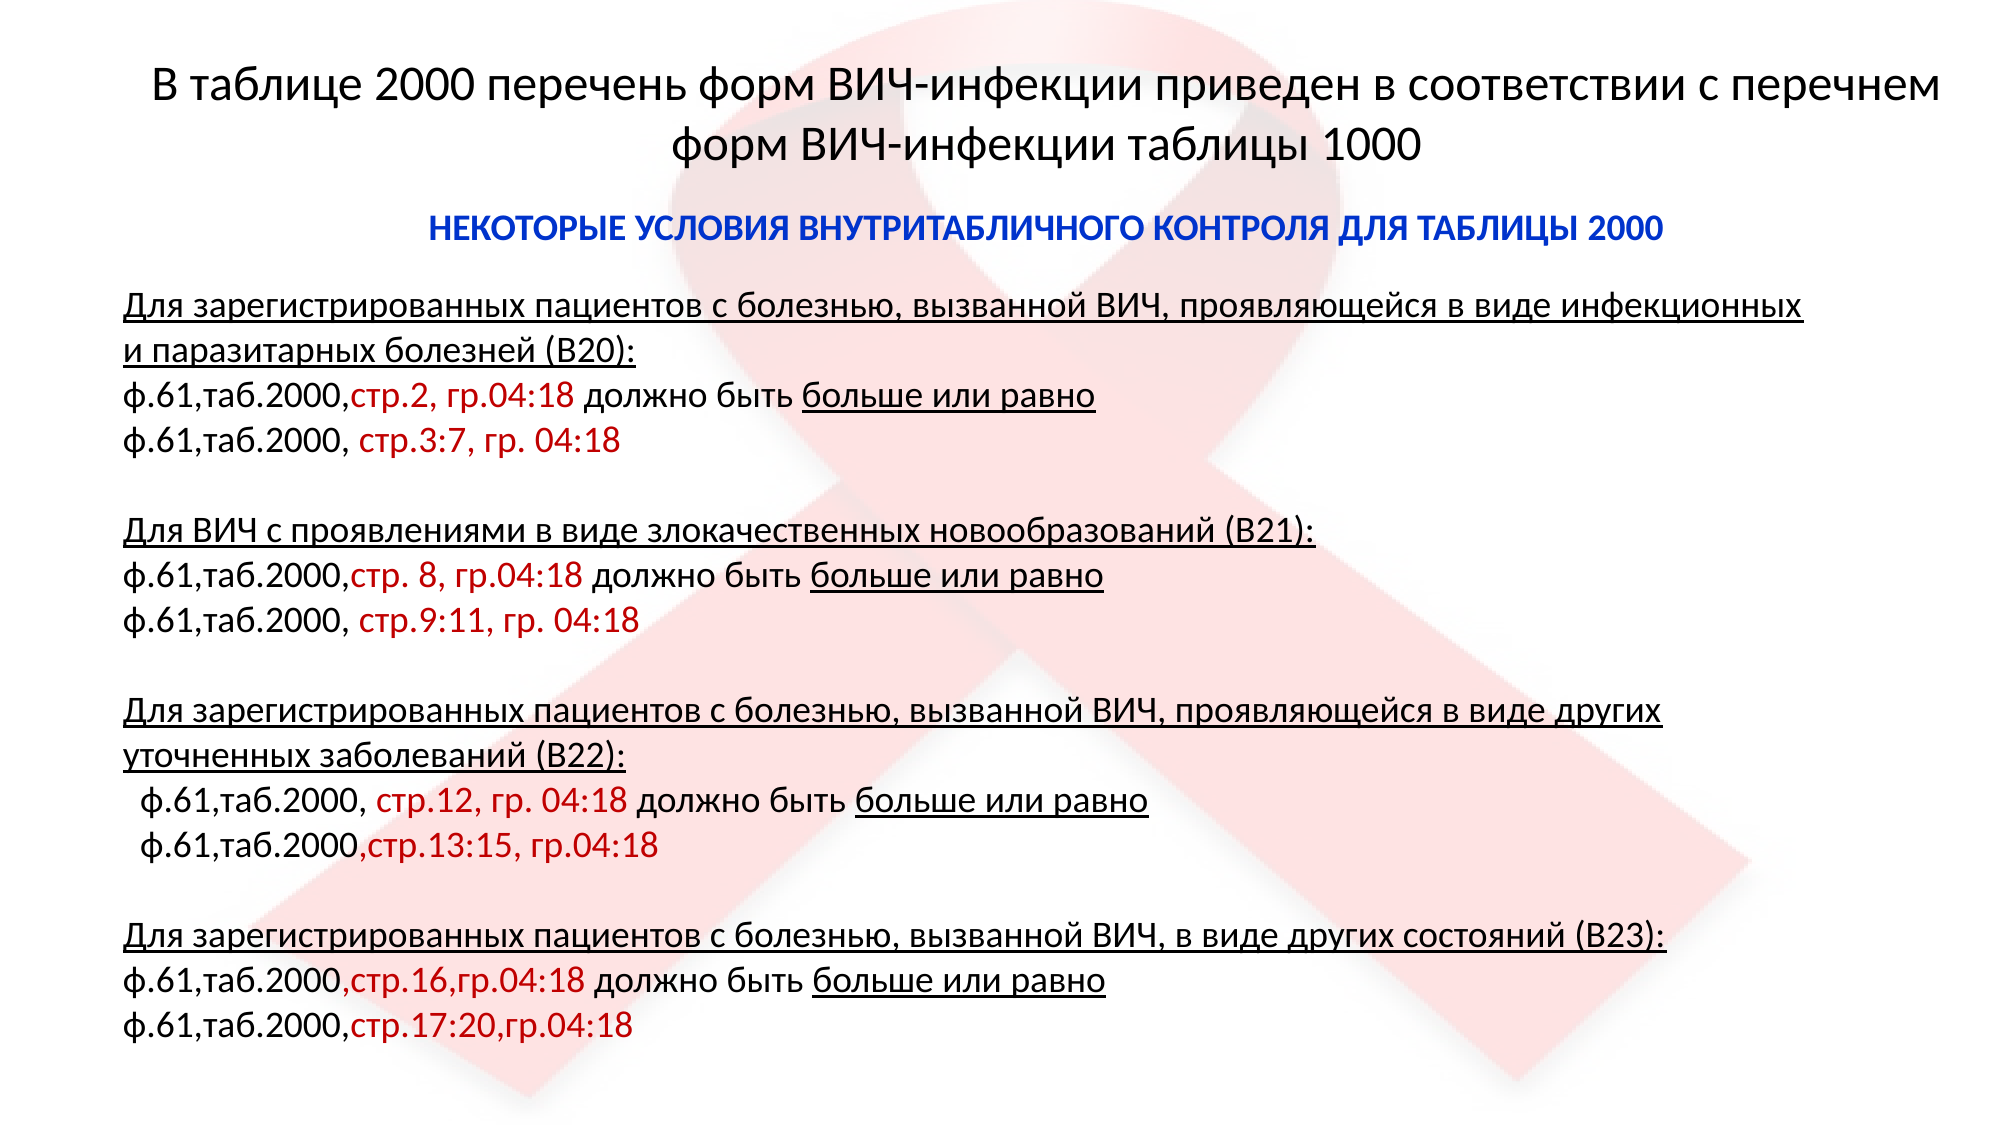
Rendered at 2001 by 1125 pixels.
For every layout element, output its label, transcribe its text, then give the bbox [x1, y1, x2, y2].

text_box Для зарегистрированных пациентов с болезнью, вызванной ВИЧ, проявляющейся в виде инфекционных и паразитарных болезней (В20): ф.61,таб.2000,стр.2, гр.04:18 должно быть больше или равно ф.61,таб.2000, стр.3:7, гр. 04:18 Для ВИЧ с проявлениями в виде злокачественных новообразований (В21): ф.61,таб.2000,стр. 8, гр.04:18 должно быть больше или равно ф.61,таб.2000, стр.9:11, гр. 04:18 Для зарегистрированных пациентов с болезнью, вызванной ВИЧ, проявляющейся в виде других уточненных заболеваний (В22): ф.61,таб.2000, стр.12, гр. 04:18 должно быть больше или равно ф.61,таб.2000,стр.13:15, гр.04:18 Для зарегистрированных пациентов с болезнью, вызванной ВИЧ, в виде других состояний (В23): ф.61,таб.2000,стр.16,гр.04:18 должно быть больше или равно ф.61,таб.2000,стр.17:20,гр.04:18 [108, 272, 1819, 1053]
text_box В таблице 2000 перечень форм ВИЧ-инфекции приведен в соответствии с перечнем форм ВИЧ-инфекции таблицы 1000 [135, 42, 1958, 178]
text_box НЕКОТОРЫЕ УСЛОВИЯ ВНУТРИТАБЛИЧНОГО КОНТРОЛЯ ДЛЯ ТАБЛИЦЫ 2000 [363, 195, 1730, 256]
